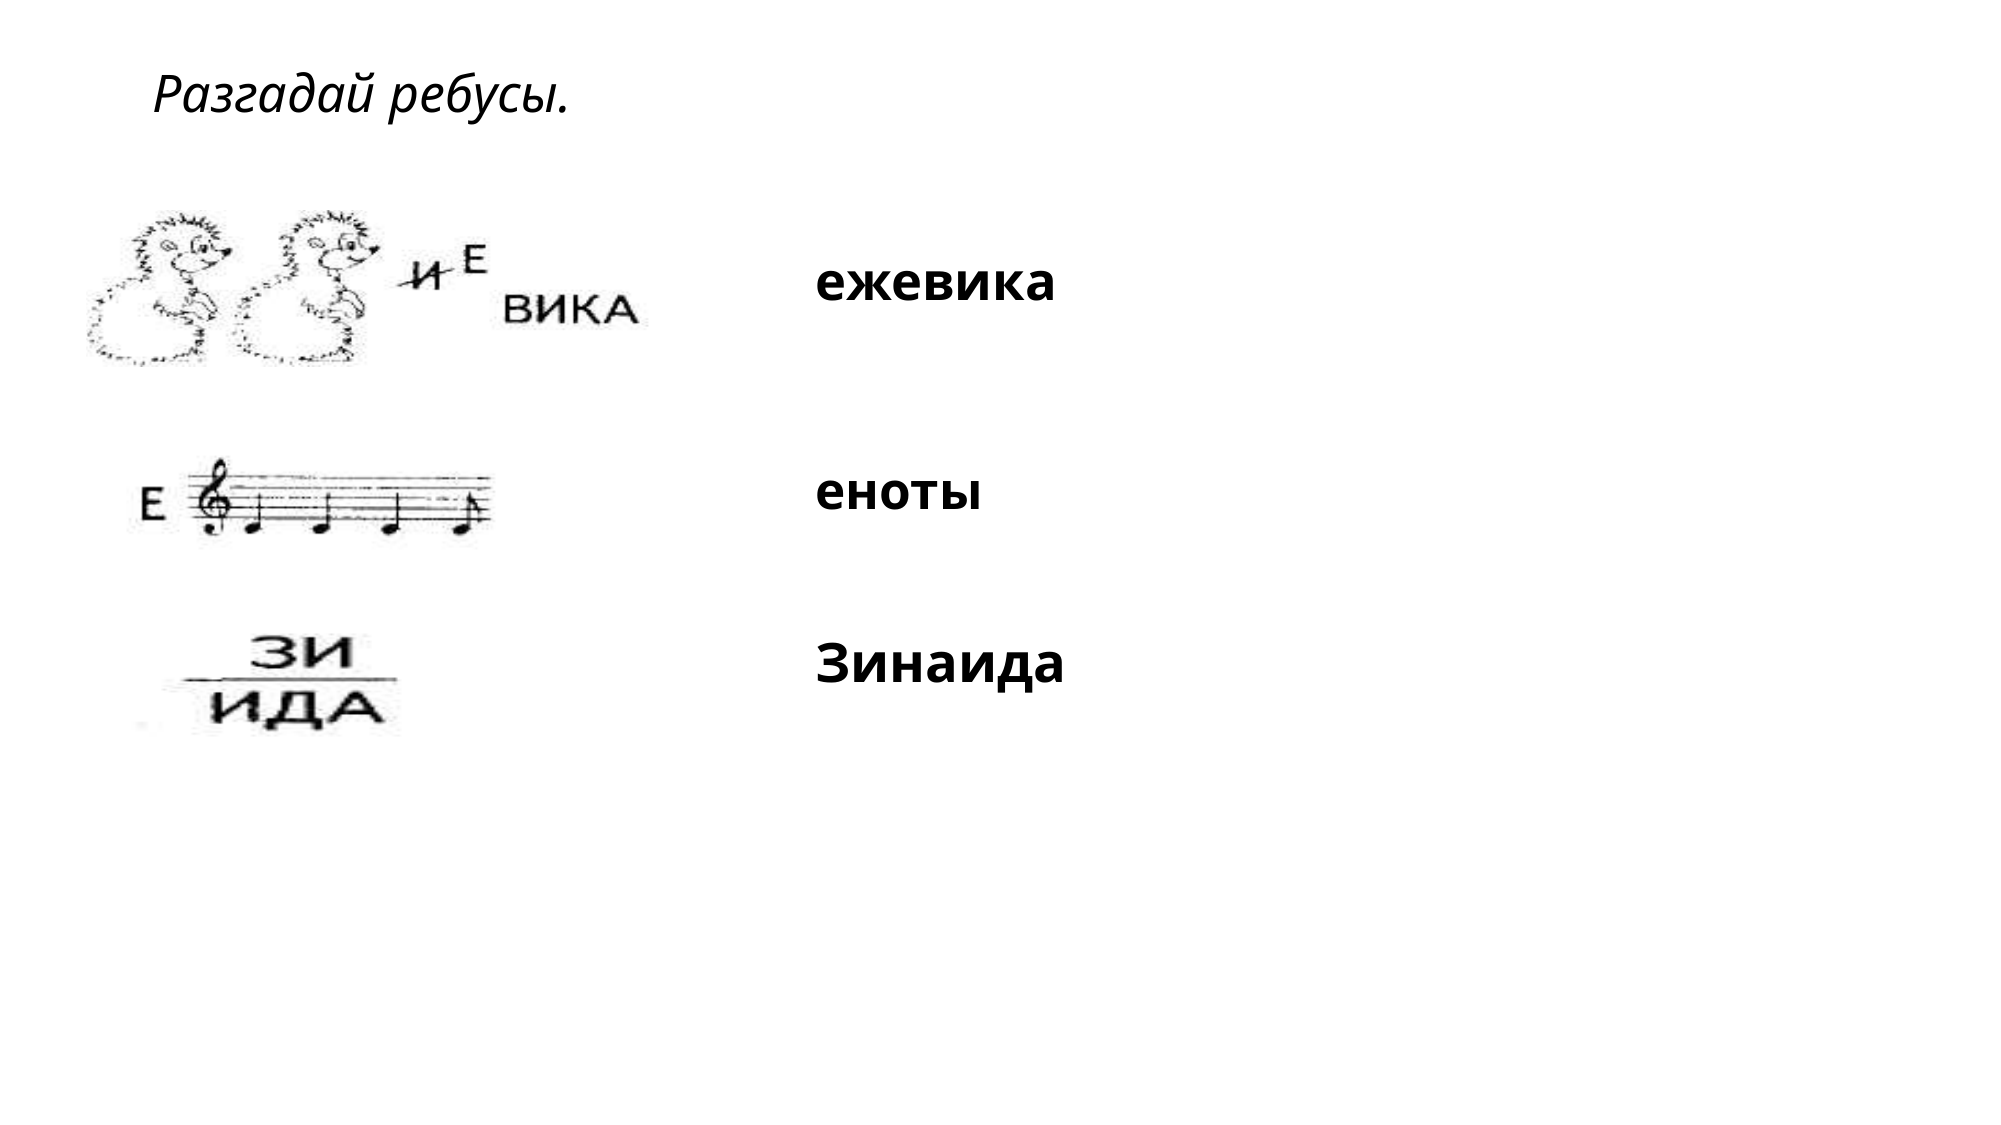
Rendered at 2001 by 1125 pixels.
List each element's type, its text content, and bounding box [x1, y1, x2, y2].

text_box еноты [800, 457, 1011, 529]
picture [86, 210, 691, 383]
text_box Зинаида [800, 605, 1083, 725]
text_box ежевика [800, 227, 1111, 340]
picture [8, 403, 557, 748]
title Разгадай ребусы. [137, 59, 1975, 131]
